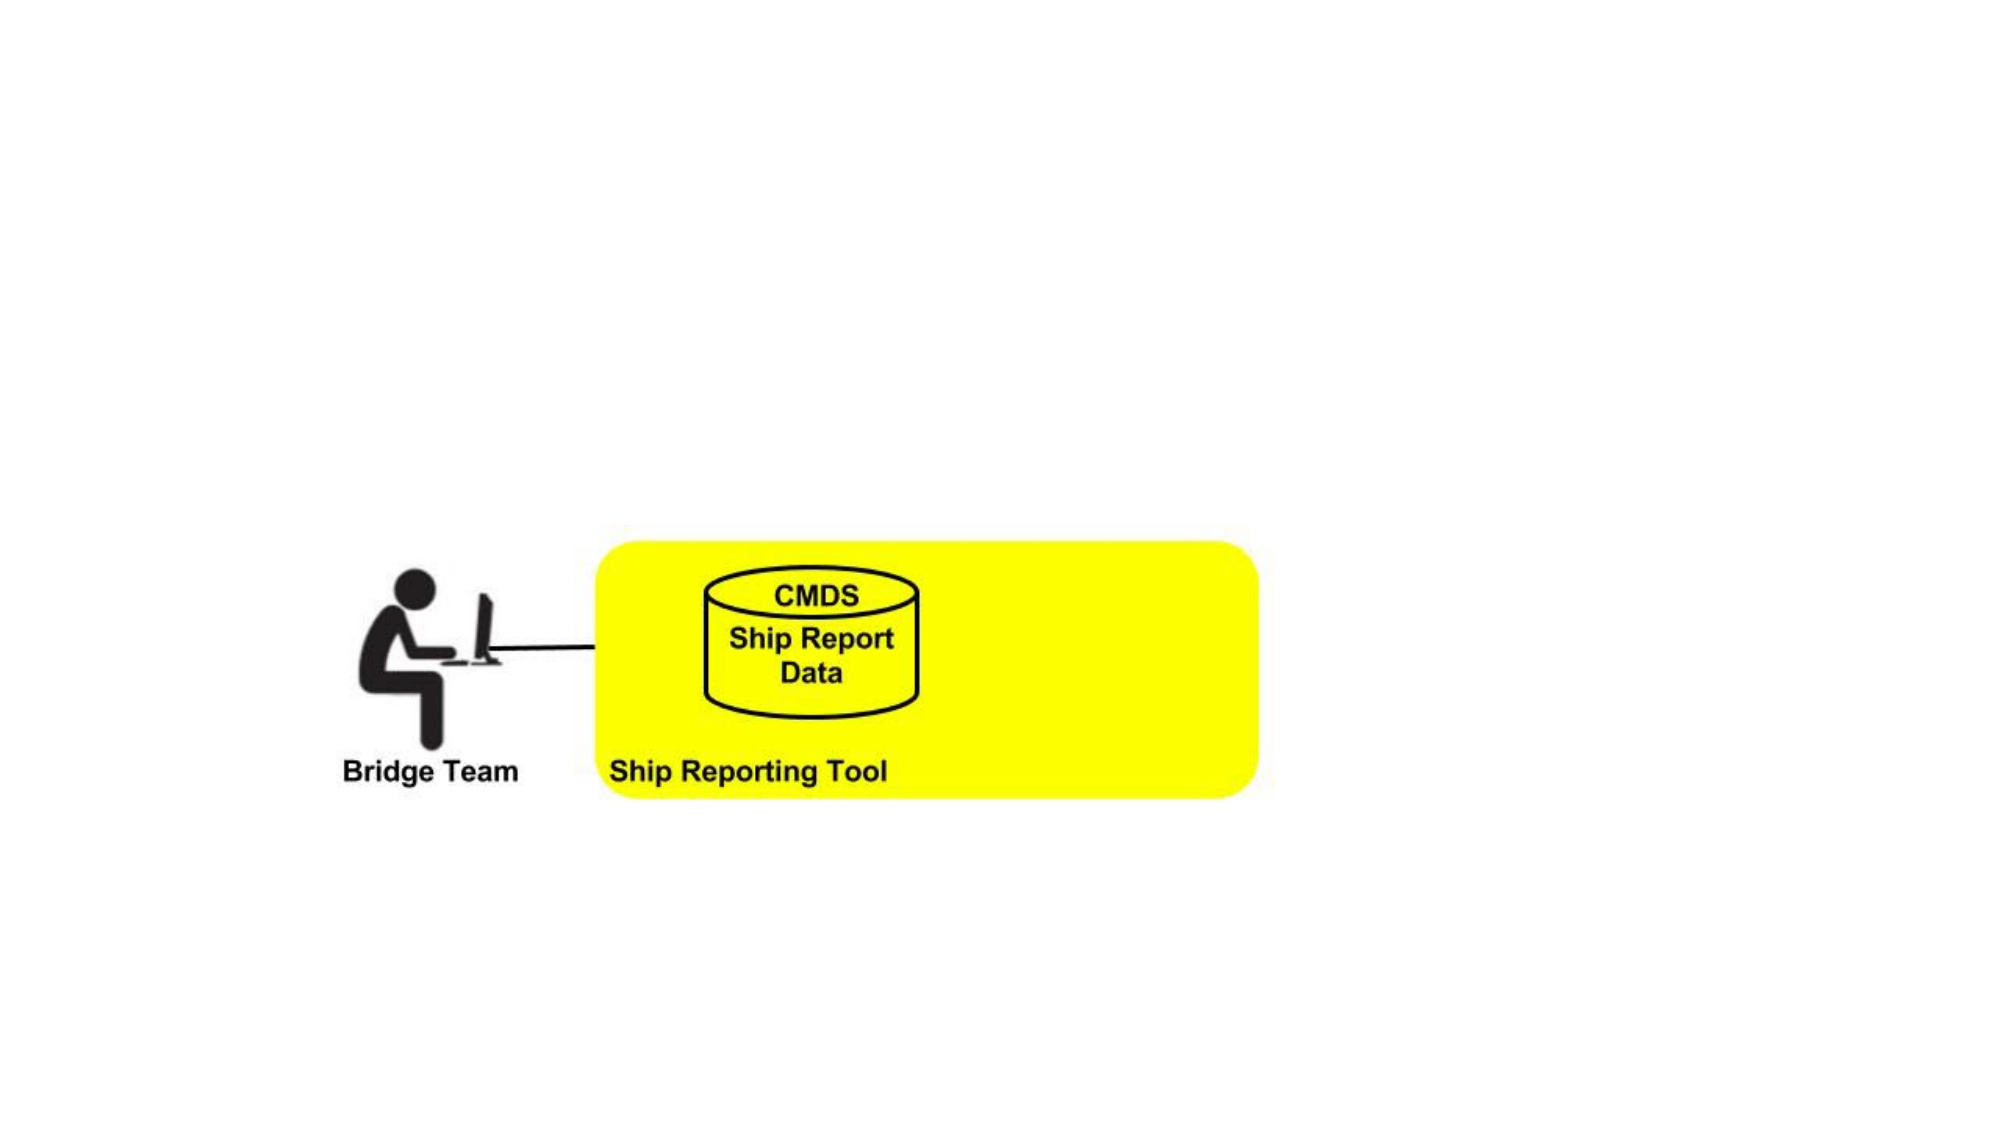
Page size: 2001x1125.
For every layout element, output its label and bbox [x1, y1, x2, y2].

picture [249, 0, 1750, 1125]
